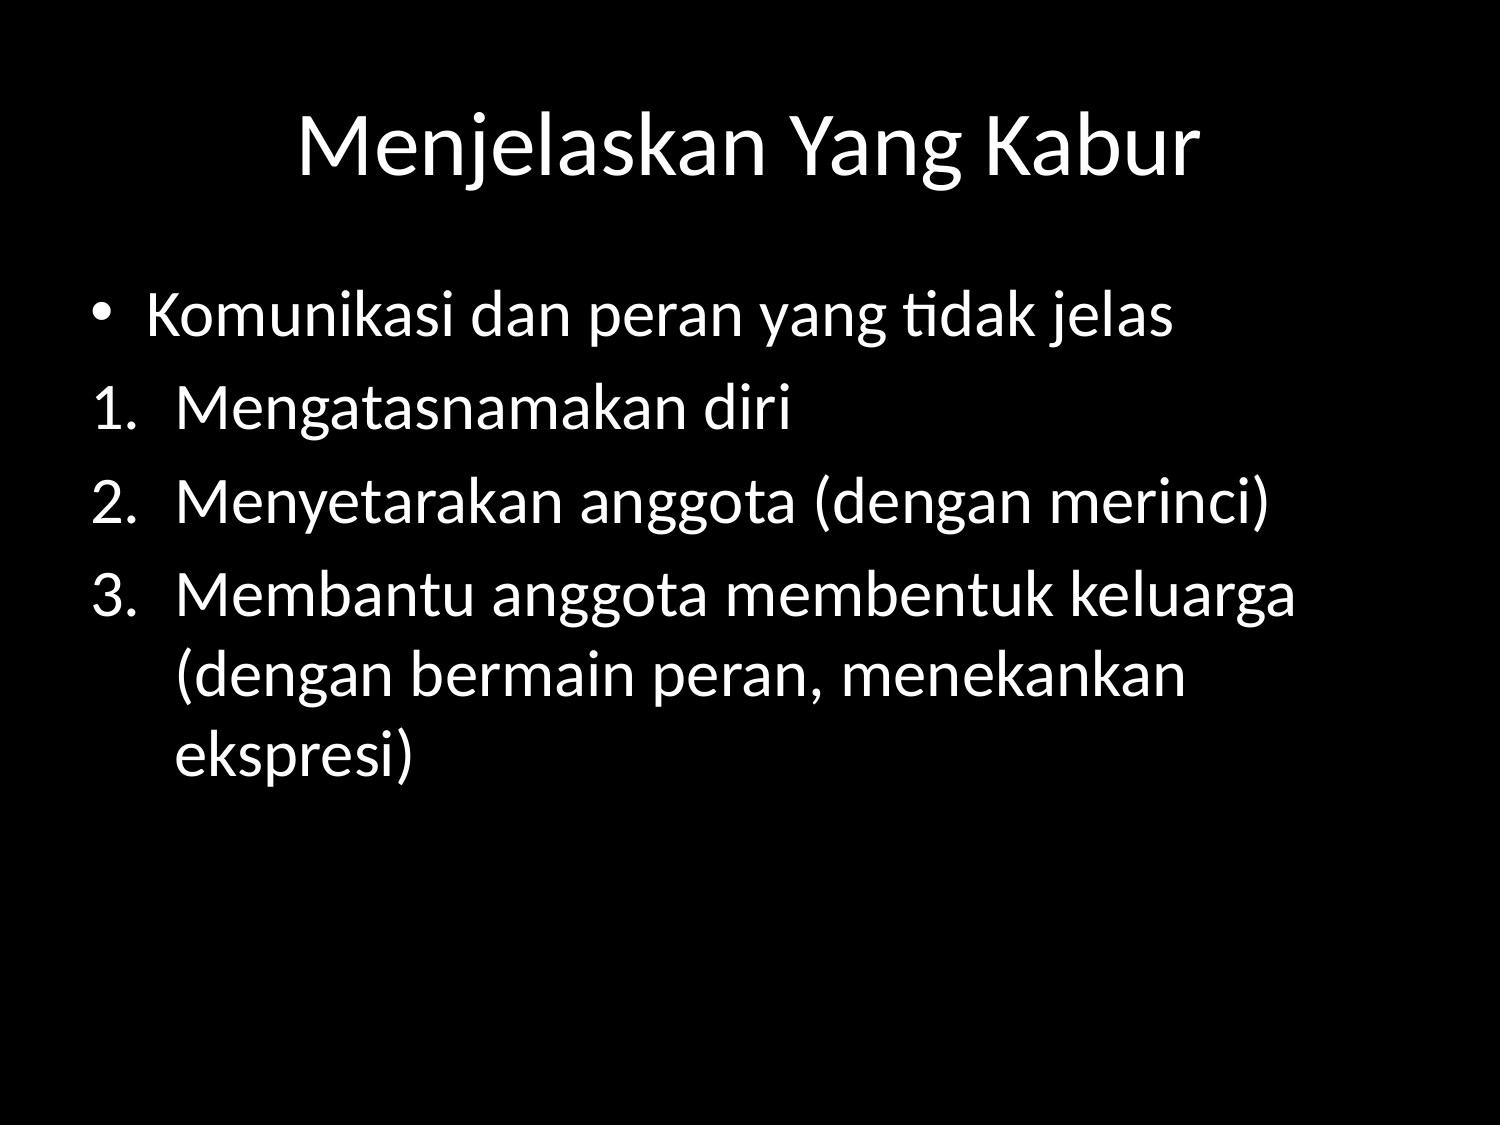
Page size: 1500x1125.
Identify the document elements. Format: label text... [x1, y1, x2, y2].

title Menjelaskan Yang Kabur [75, 45, 1425, 233]
list Komunikasi dan peran yang tidak jelas Mengatasnamakan diri Menyetarakan anggota (dengan merinci) Membantu anggota membentuk keluarga (dengan bermain peran, menekankan ekspresi) [75, 262, 1425, 1005]
